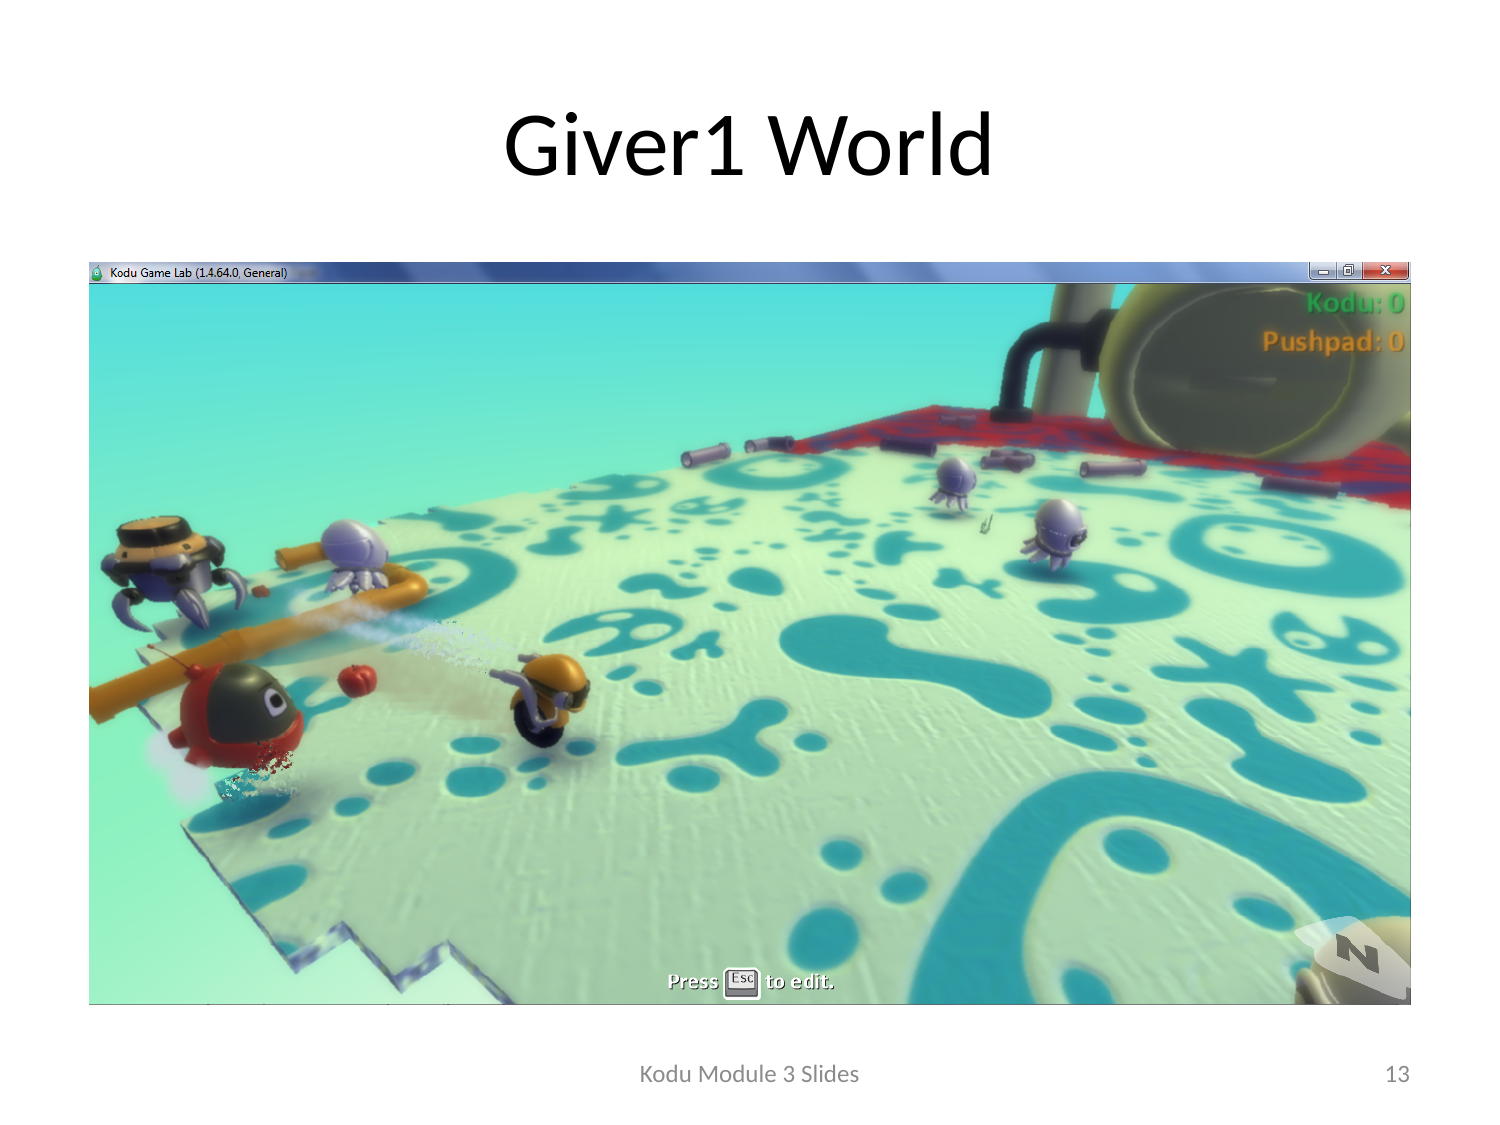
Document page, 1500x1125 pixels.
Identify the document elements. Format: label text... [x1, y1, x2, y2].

slide_number 13 [1074, 1042, 1425, 1103]
title Giver1 World [75, 45, 1425, 233]
footer Kodu Module 3 Slides [512, 1042, 988, 1103]
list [89, 262, 1411, 1006]
